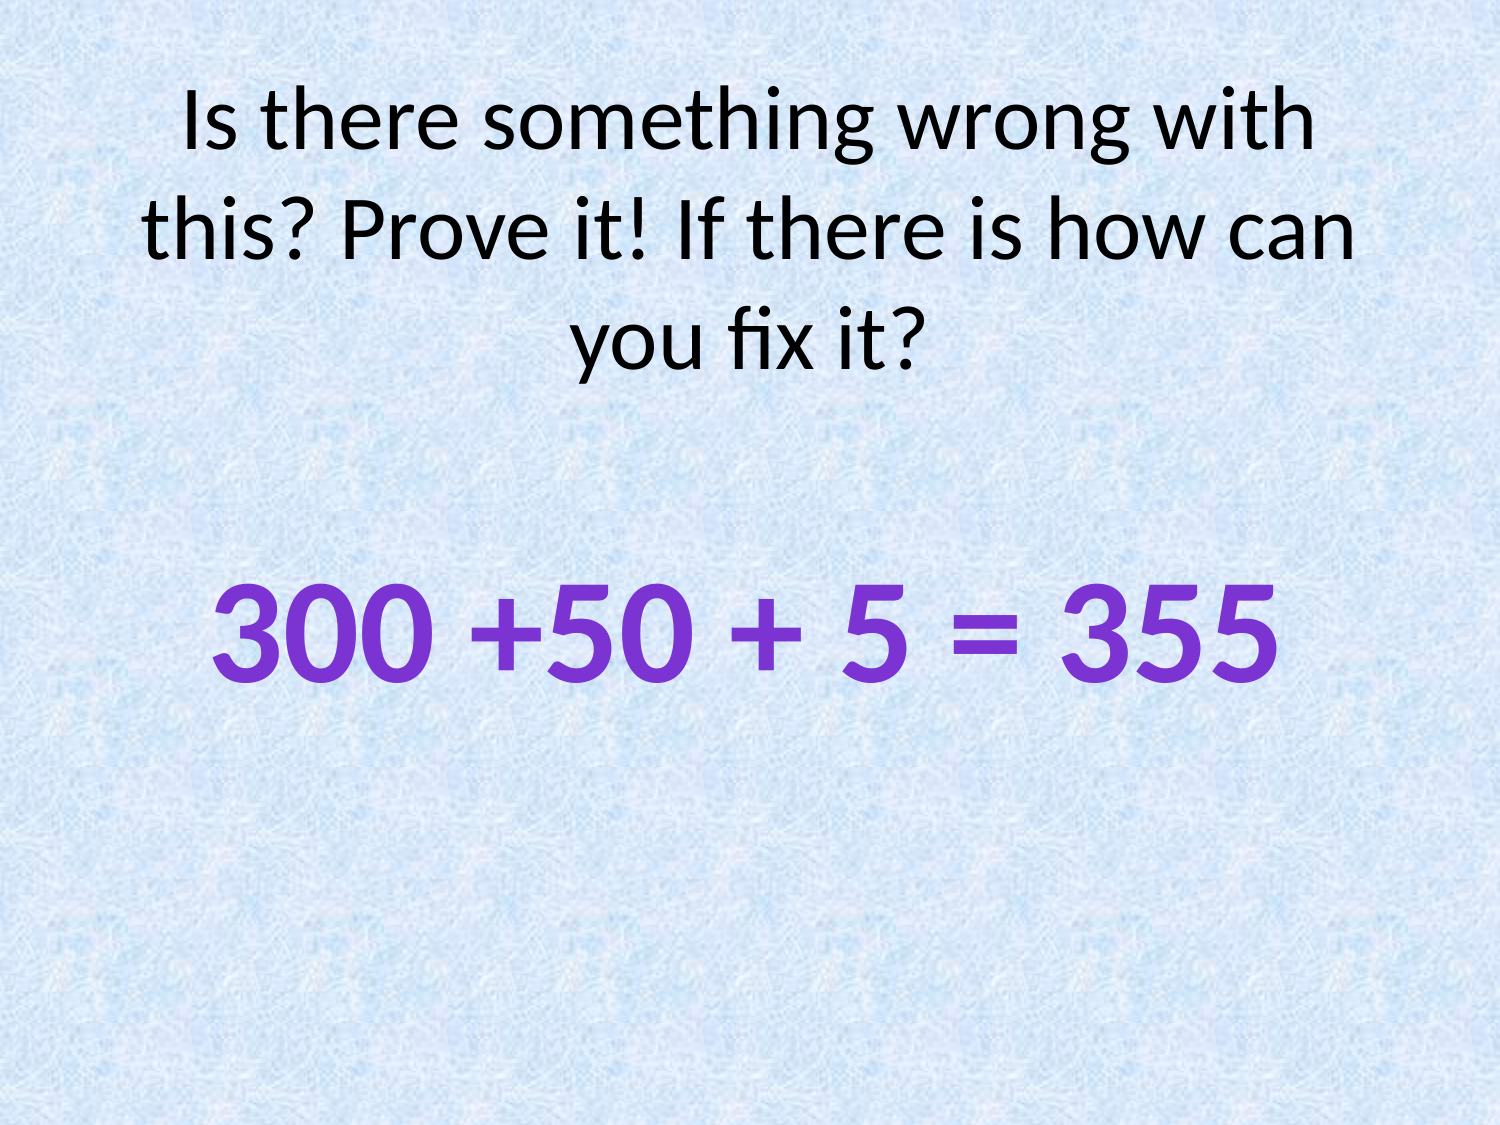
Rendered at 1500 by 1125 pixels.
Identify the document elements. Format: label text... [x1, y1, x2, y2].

title Is there something wrong with this? Prove it! If there is how can you fix it? [75, 45, 1425, 400]
picture [0, 0, 1500, 1125]
text_box 300 +50 + 5 = 355 [192, 524, 1301, 720]
